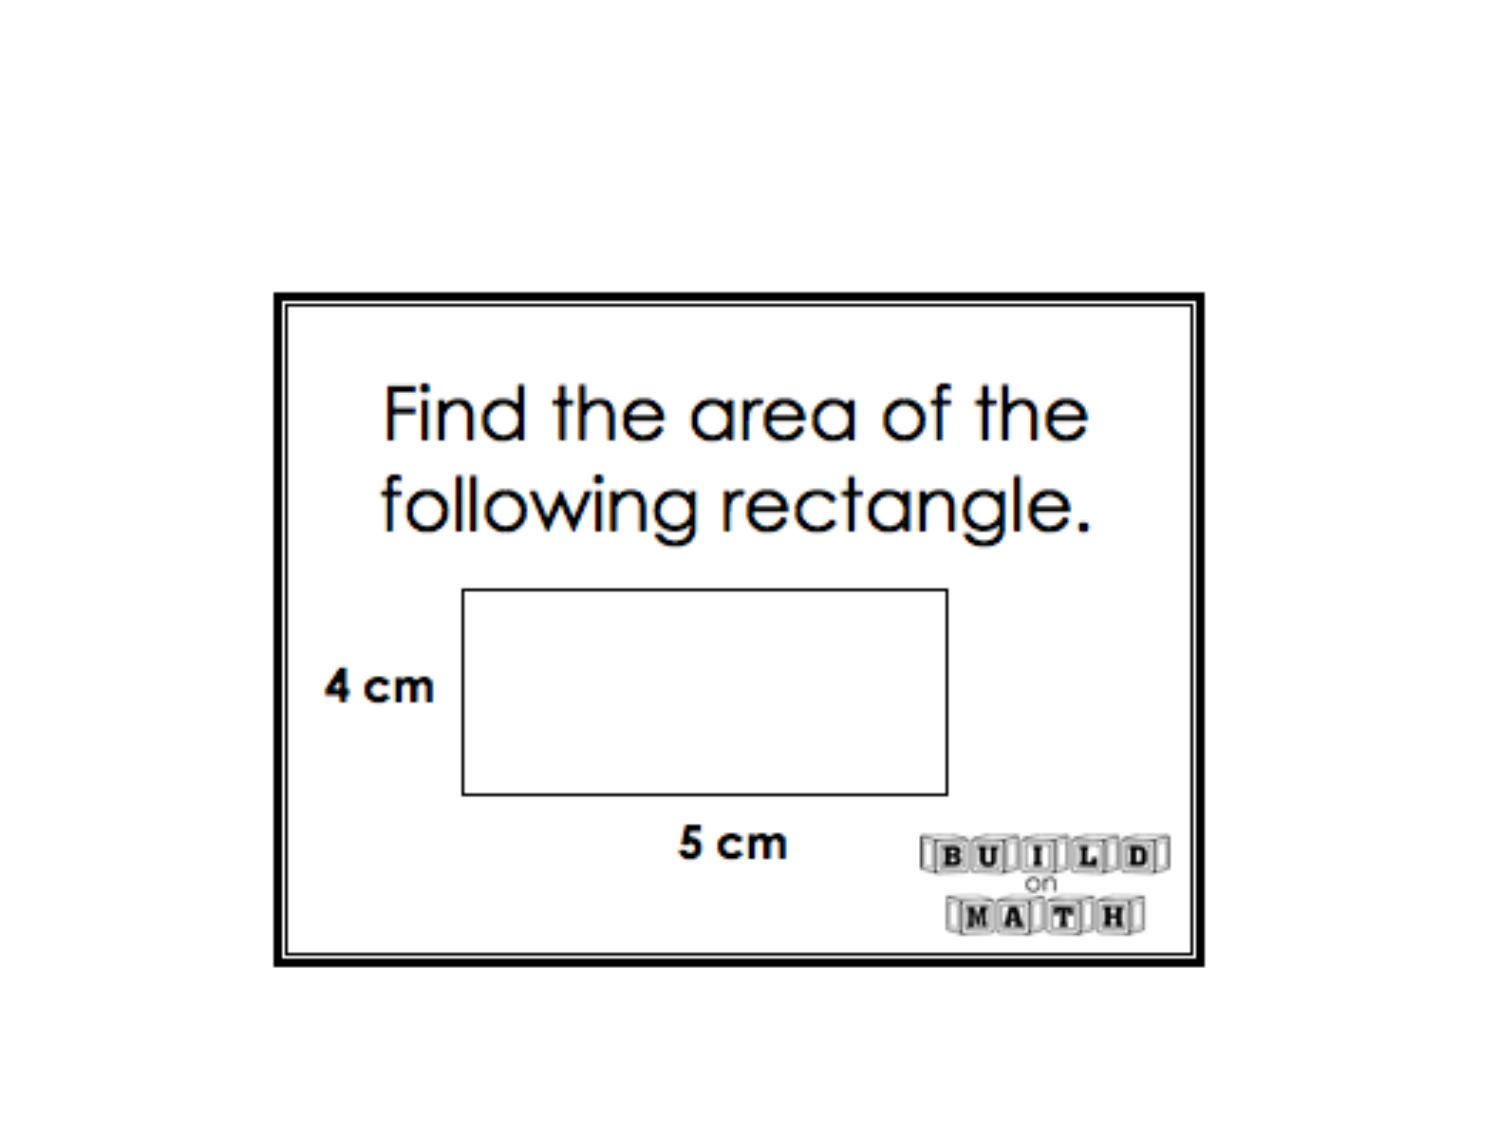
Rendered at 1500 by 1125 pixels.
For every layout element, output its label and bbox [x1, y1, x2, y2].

list [74, 262, 1426, 1006]
